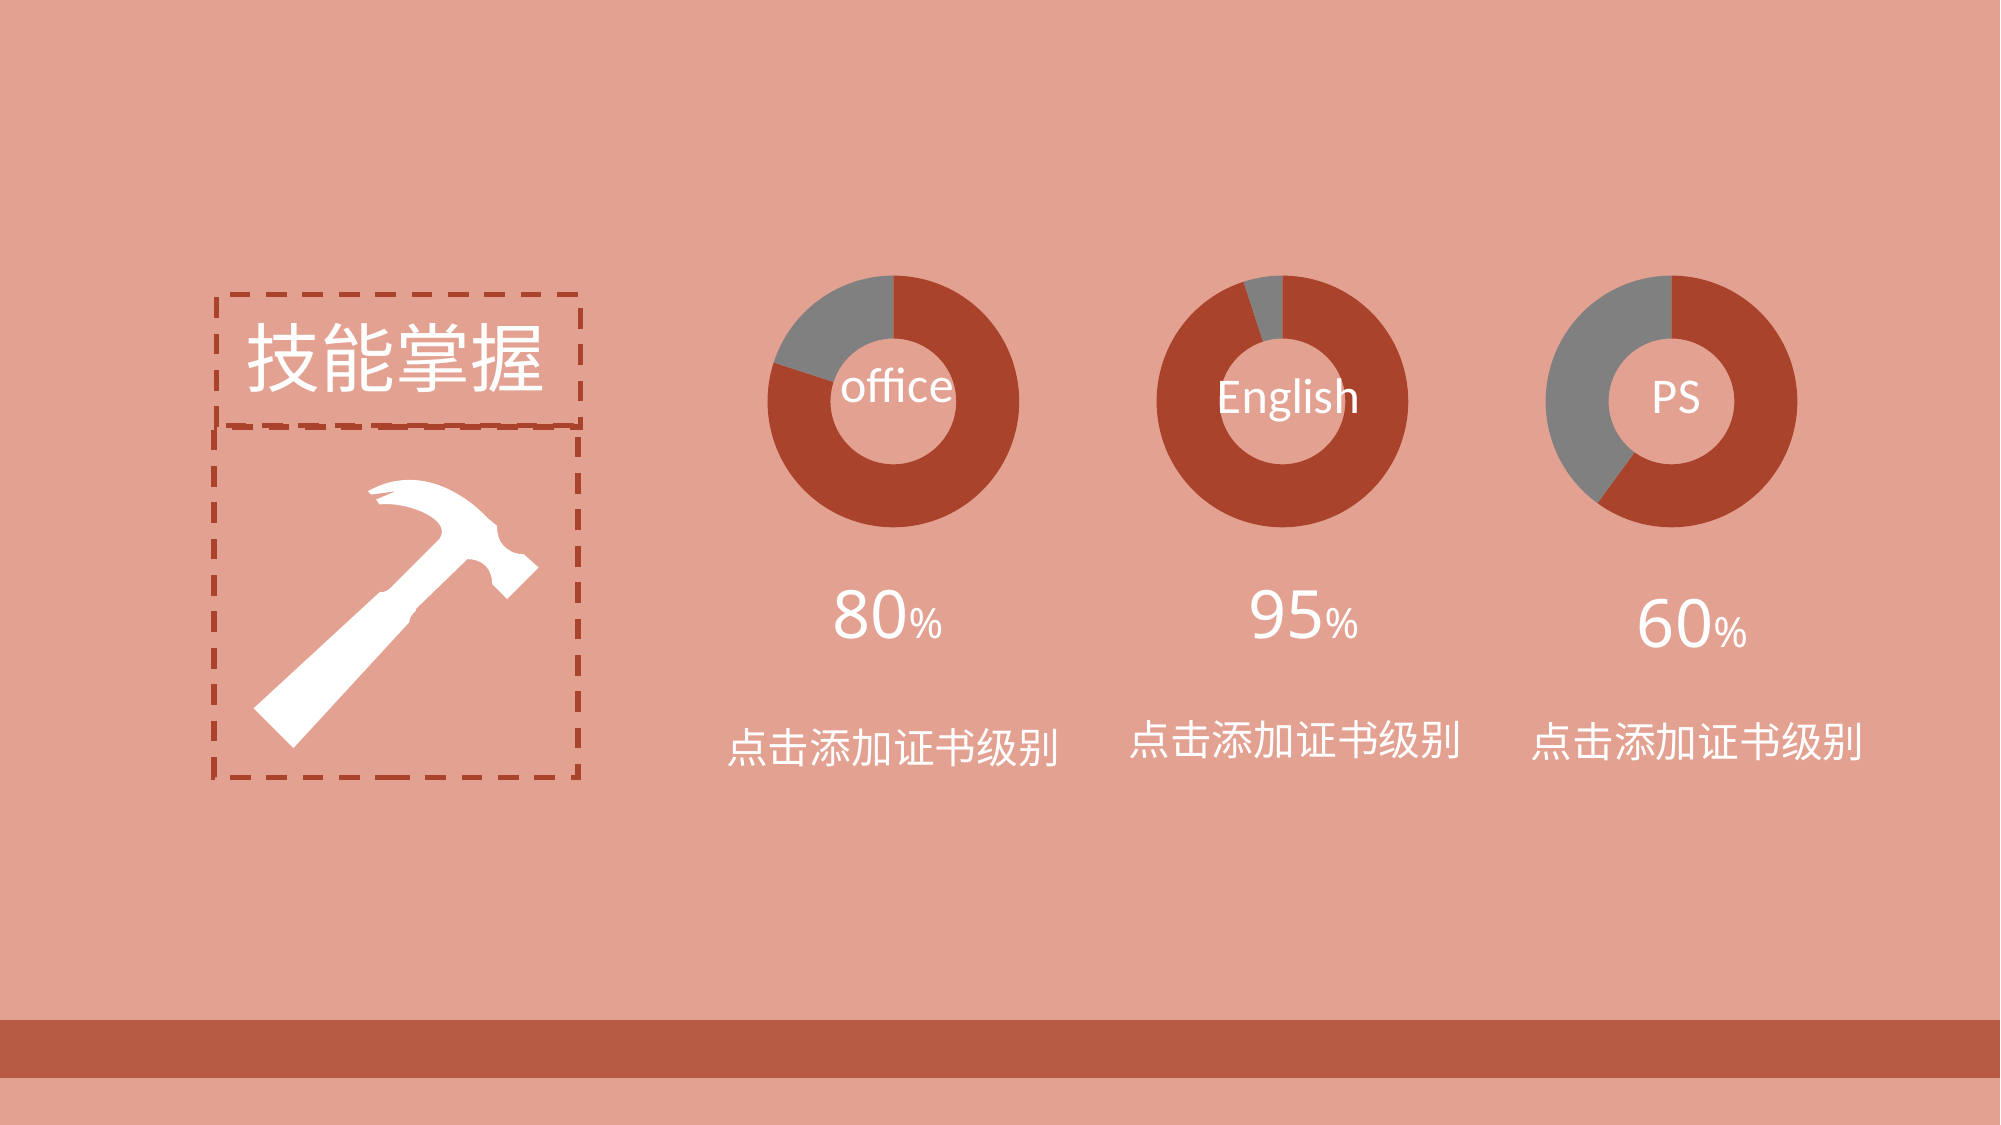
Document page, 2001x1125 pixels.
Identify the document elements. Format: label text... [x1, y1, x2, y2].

text_box 点击添加证书级别 [711, 714, 1091, 779]
chart [655, 173, 1910, 535]
text_box 95% [1233, 564, 1388, 660]
text_box 点击添加证书级别 [1515, 708, 1896, 774]
text_box [253, 479, 539, 749]
text_box 点击添加证书级别 [1113, 705, 1494, 771]
text_box [0, 1019, 2000, 1079]
text_box 技能掌握 [230, 304, 607, 409]
text_box [213, 424, 579, 779]
text_box 60% [1622, 573, 1777, 668]
text_box 80% [817, 564, 973, 660]
text_box [215, 294, 581, 428]
